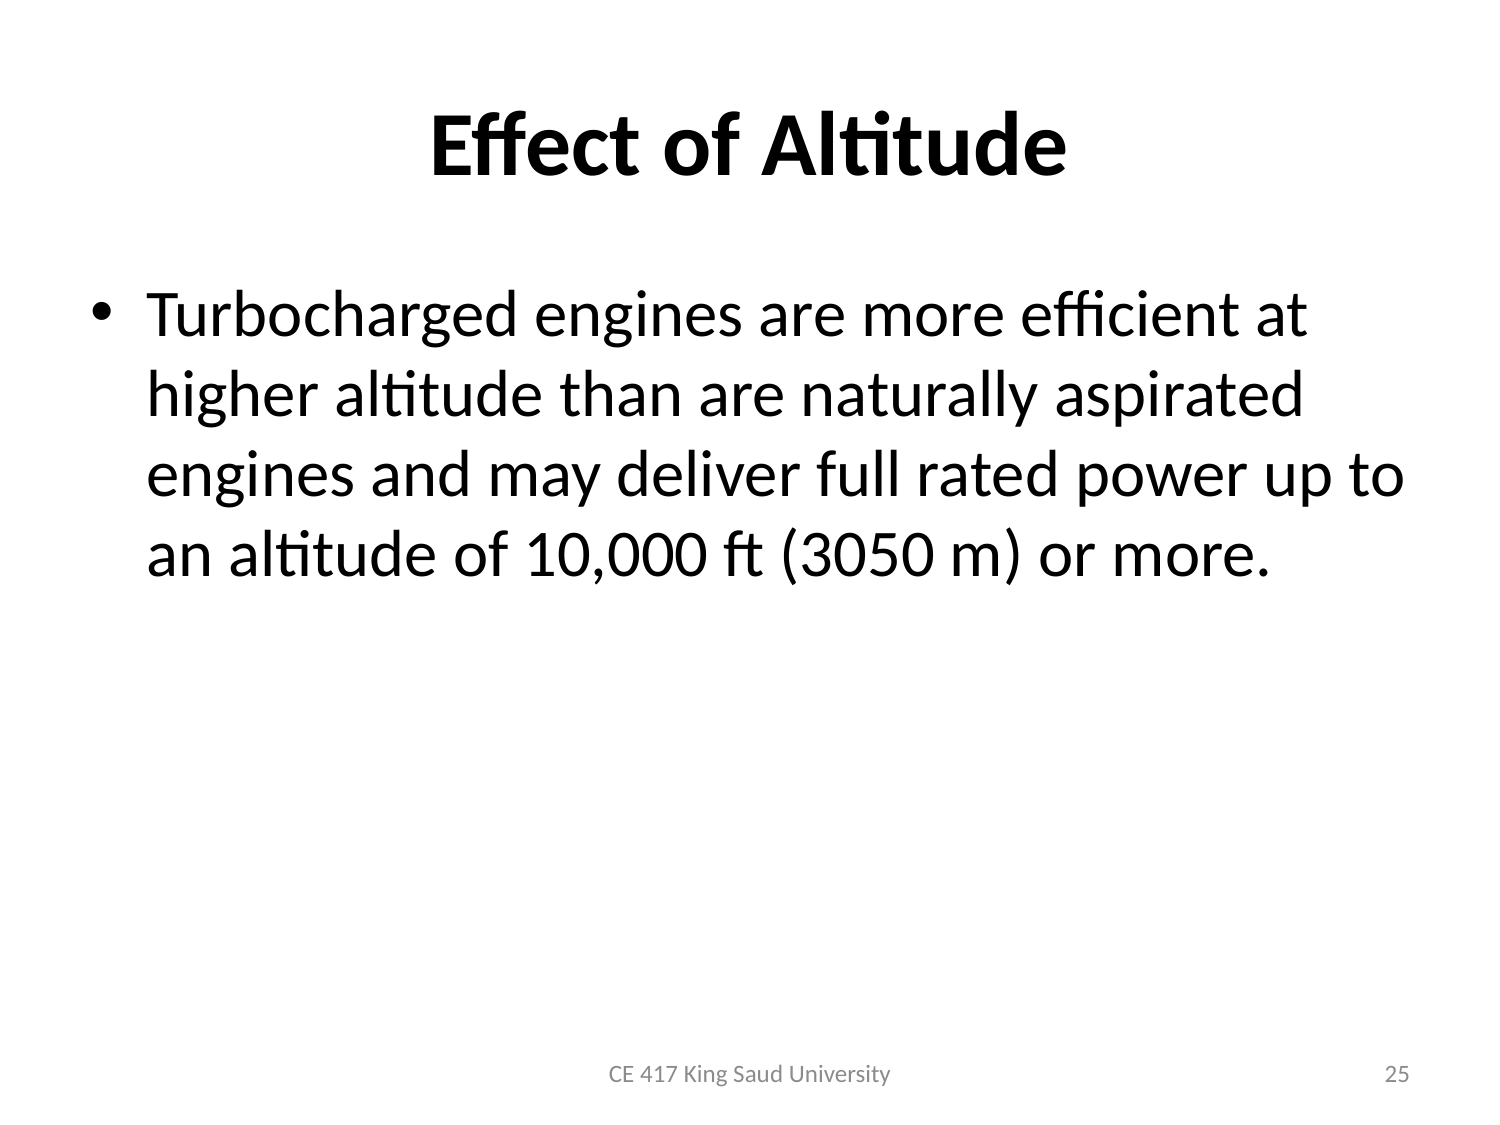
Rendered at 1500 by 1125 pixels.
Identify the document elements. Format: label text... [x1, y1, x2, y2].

footer CE 417 King Saud University [512, 1042, 988, 1103]
slide_number 25 [1074, 1042, 1425, 1103]
title Effect of Altitude [75, 45, 1425, 233]
list Turbocharged engines are more efficient at higher altitude than are naturally aspirated engines and may deliver full rated power up to an altitude of 10,000 ft (3050 m) or more. [75, 262, 1425, 1005]
